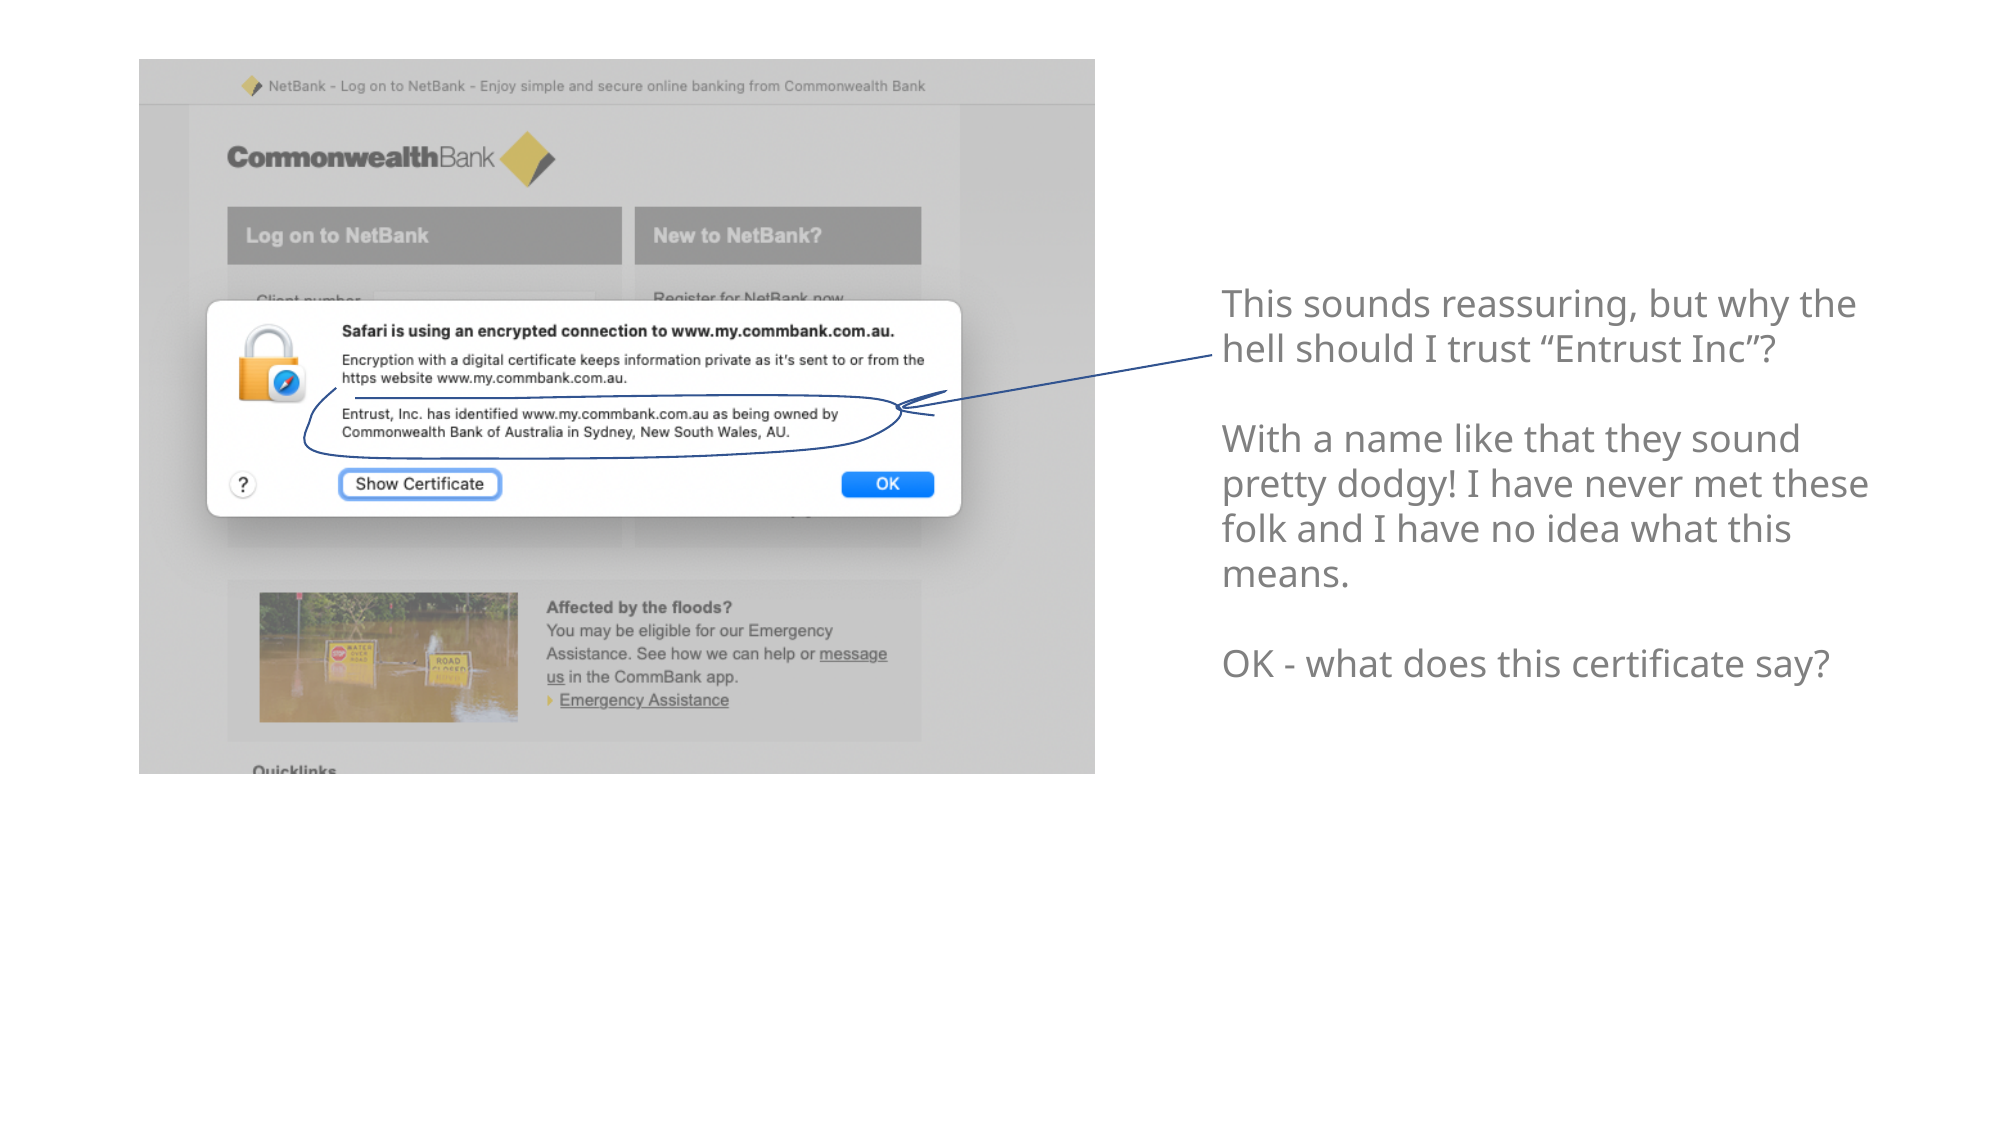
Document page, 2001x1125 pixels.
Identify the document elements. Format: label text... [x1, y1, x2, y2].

text_box This sounds reassuring, but why the hell should I trust “Entrust Inc”? With a name like that they sound pretty dodgy! I have never met these folk and I have no idea what this means. OK - what does this certificate say? [1206, 272, 1921, 693]
text_box [1095, 354, 1213, 381]
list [139, 59, 1095, 774]
